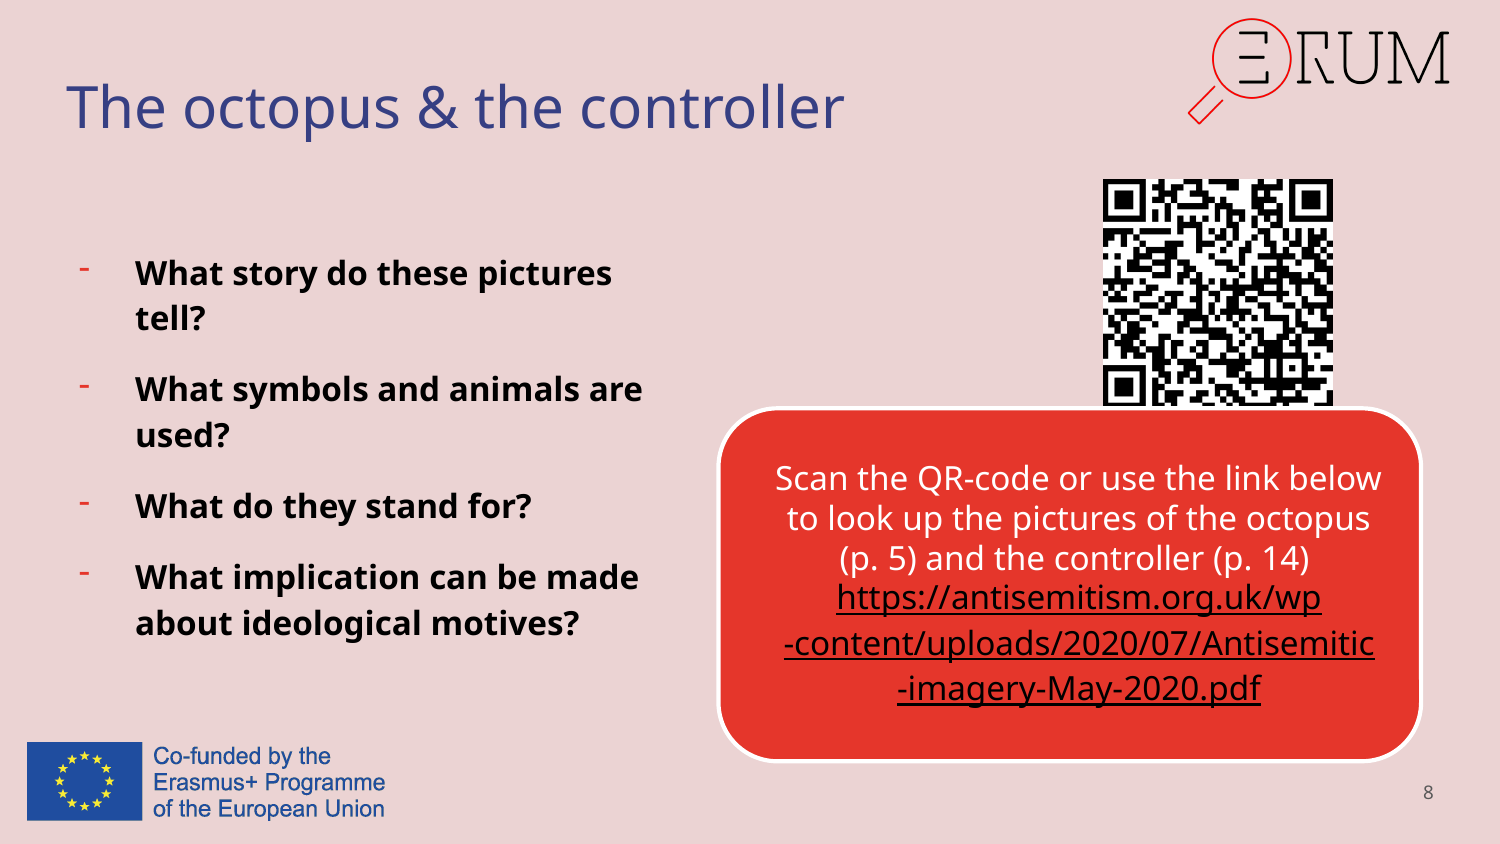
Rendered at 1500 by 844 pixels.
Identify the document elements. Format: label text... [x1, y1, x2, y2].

picture [27, 742, 385, 821]
list What story do these pictures tell? What symbols and animals are used? What do they stand for? What implication can be made about ideological motives? [45, 126, 674, 762]
text_box Scan the QR-code or use the link below to look up the pictures of the octopus (p. 5) and the controller (p. 14) https://antisemitism.org.uk/wp-content/uploads/2020/07/Antisemitic-imagery-May-2020.pdf [718, 408, 1422, 762]
picture [1103, 179, 1333, 409]
slide_number 8 [1358, 761, 1449, 826]
title The octopus & the controller [51, 55, 1168, 150]
picture [1136, 0, 1500, 137]
